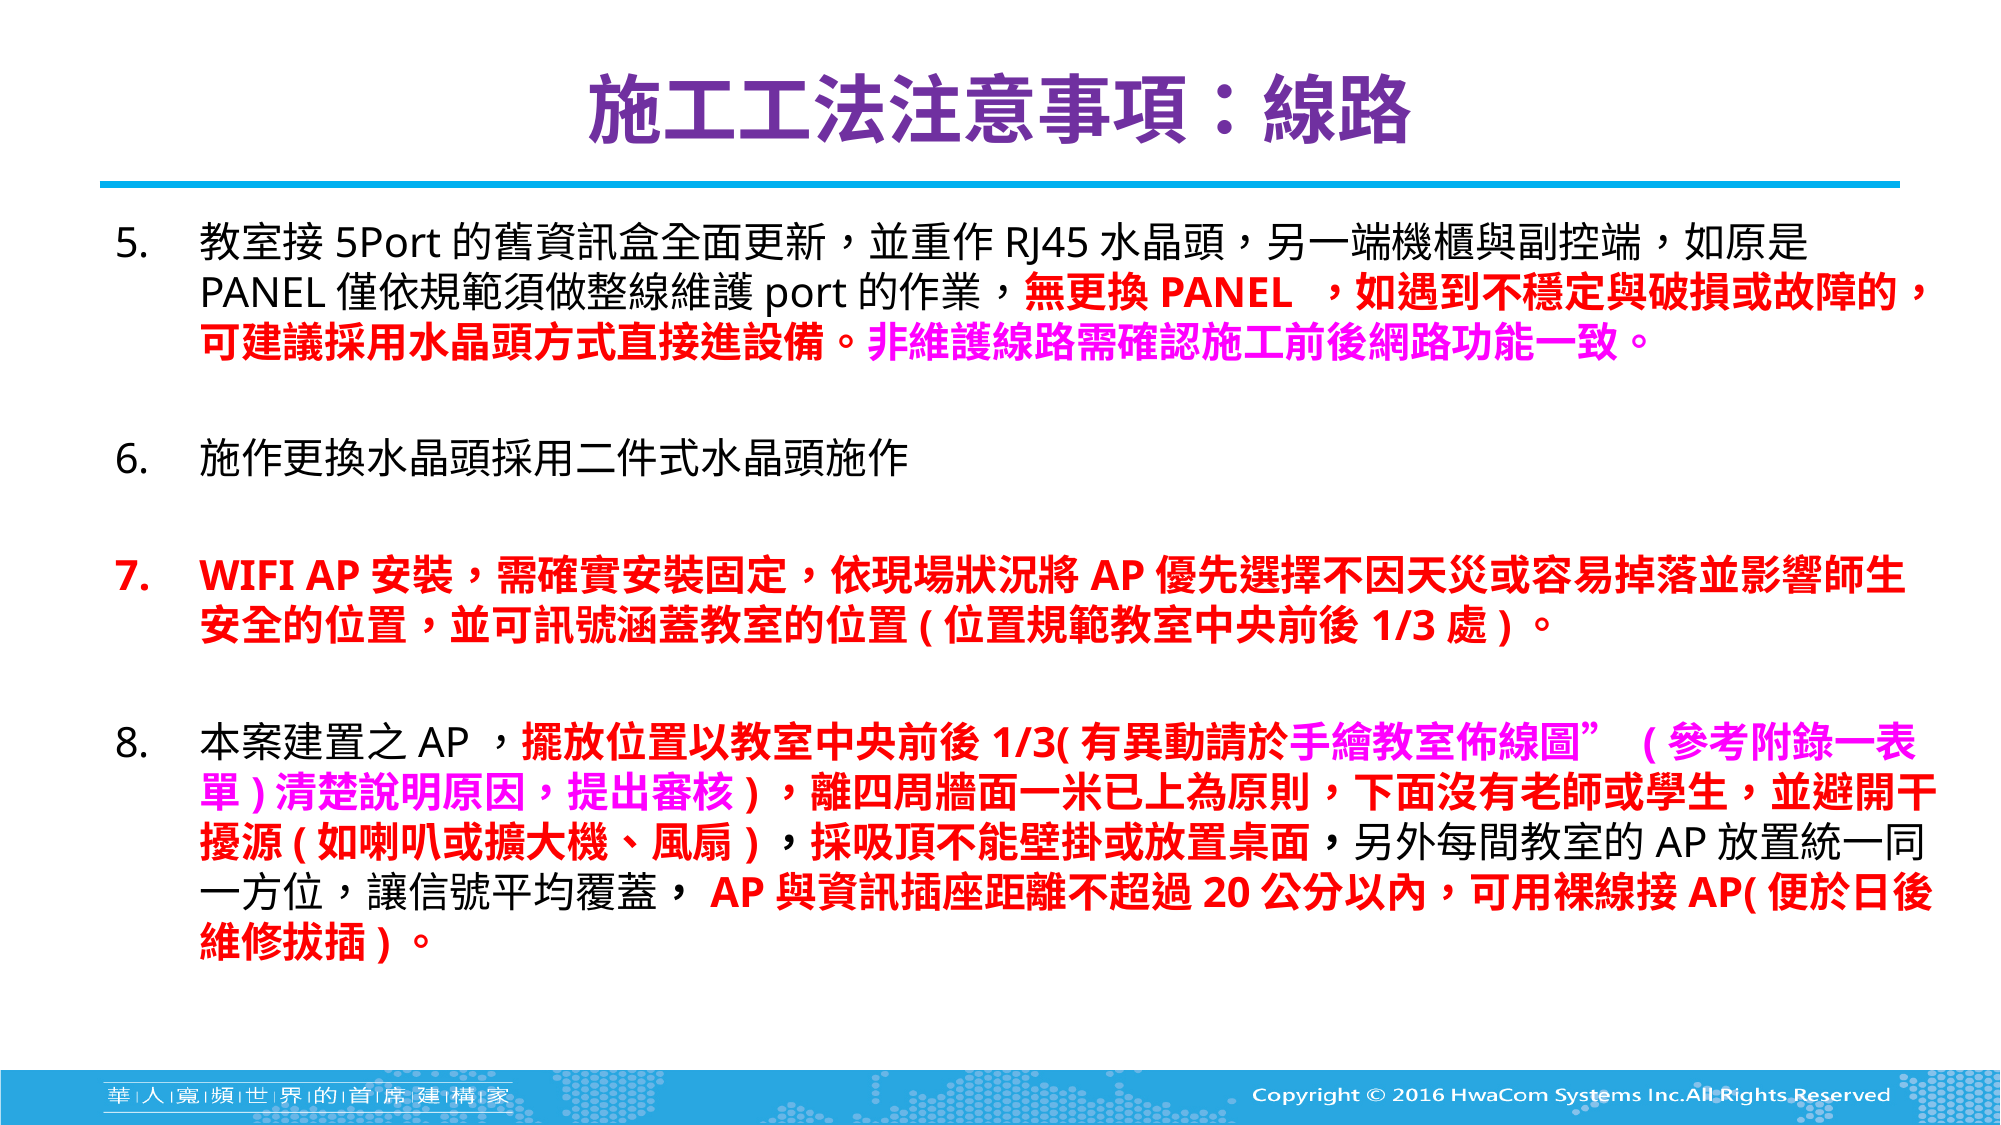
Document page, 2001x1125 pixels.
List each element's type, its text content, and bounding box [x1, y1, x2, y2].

list 教室接5Port的舊資訊盒全面更新，並重作RJ45水晶頭，另一端機櫃與副控端，如原是PANEL僅依規範須做整線維護port的作業，無更換PANEL ，如遇到不穩定與破損或故障的，可建議採用水晶頭方式直接進設備。非維護線路需確認施工前後網路功能一致。 施作更換水晶頭採用二件式水晶頭施作 WIFI AP安裝，需確實安裝固定，依現場狀況將AP優先選擇不因天災或容易掉落並影響師生安全的位置，並可訊號涵蓋教室的位置(位置規範教室中央前後1/3處)。 本案建置之AP，擺放位置以教室中央前後1/3(有異動請於手繪教室佈線圖” (參考附錄一表單)清楚說明原因，提出審核)，離四周牆面一米已上為原則，下面沒有老師或學生，並避開干擾源(如喇叭或擴大機、風扇)，採吸頂不能壁掛或放置桌面，另外每間教室的AP放置統一同一方位，讓信號平均覆蓋，AP與資訊插座距離不超過20公分以內，可用裸線接AP(便於日後維修拔插)。 [99, 208, 1957, 1057]
title 施工工法注意事項：線路 [99, 45, 1900, 171]
picture [0, 1070, 2000, 1125]
